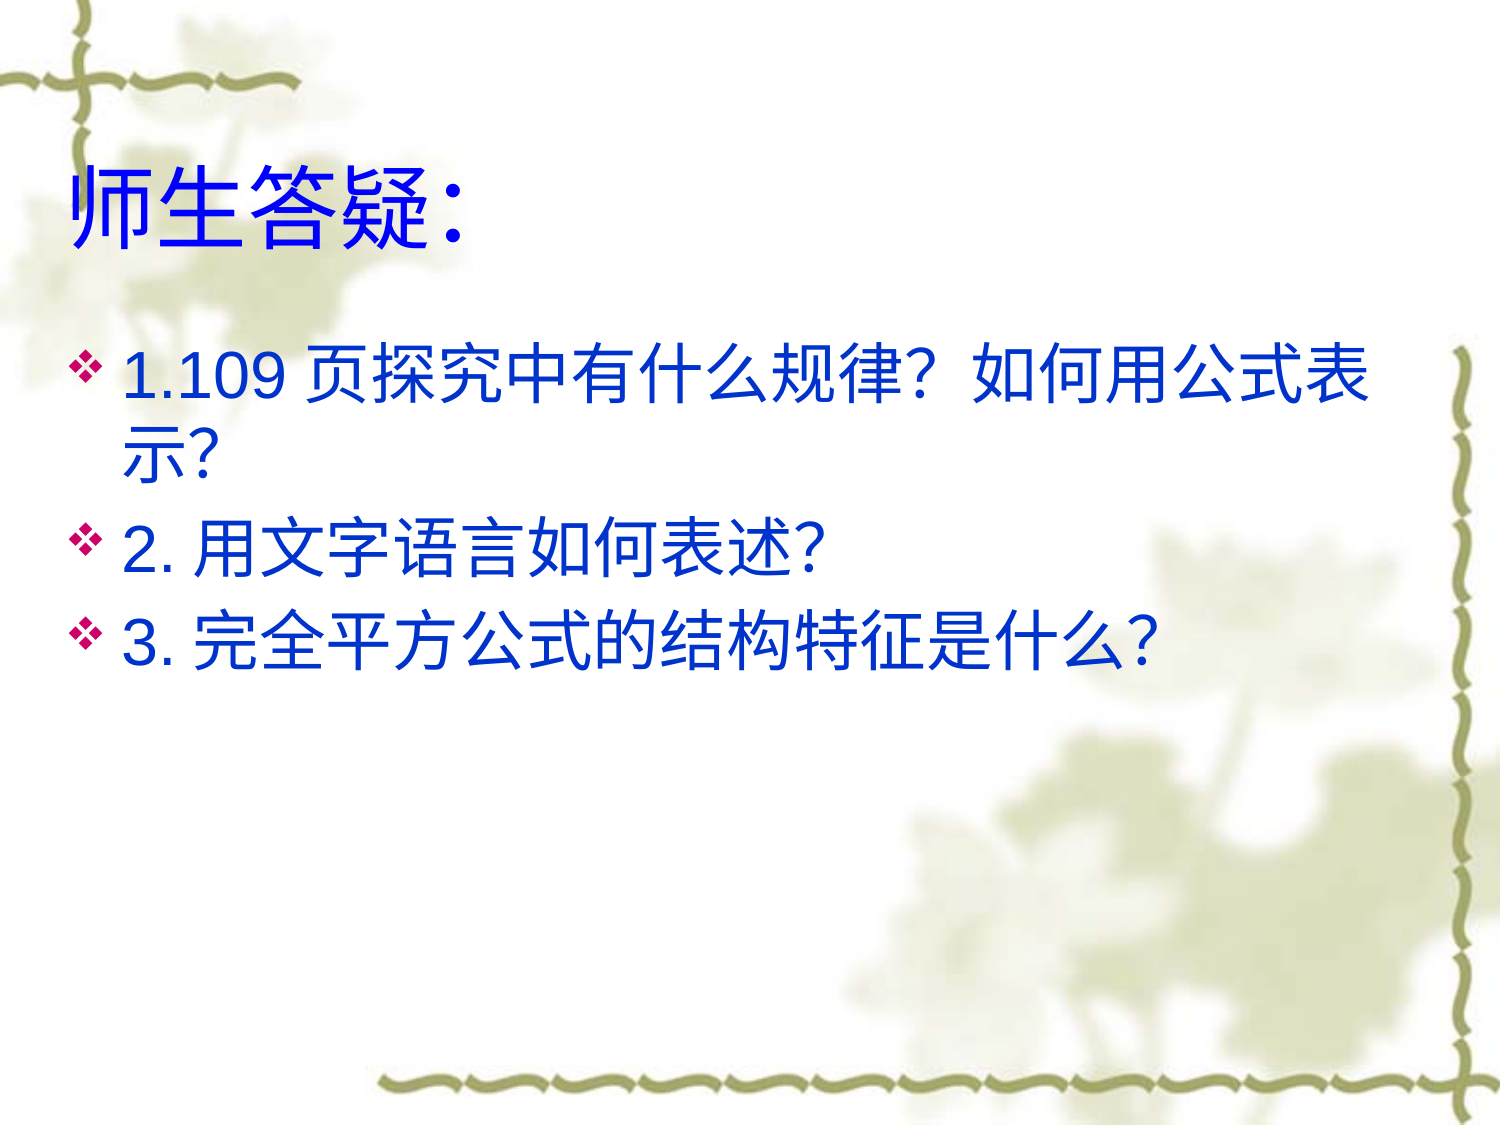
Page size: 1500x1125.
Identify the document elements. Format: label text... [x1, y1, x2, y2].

title 师生答疑： [49, 112, 1451, 301]
list 1.109页探究中有什么规律？如何用公式表示？ 2.用文字语言如何表述？ 3.完全平方公式的结构特征是什么？ [49, 324, 1452, 963]
picture [0, 0, 1500, 1125]
